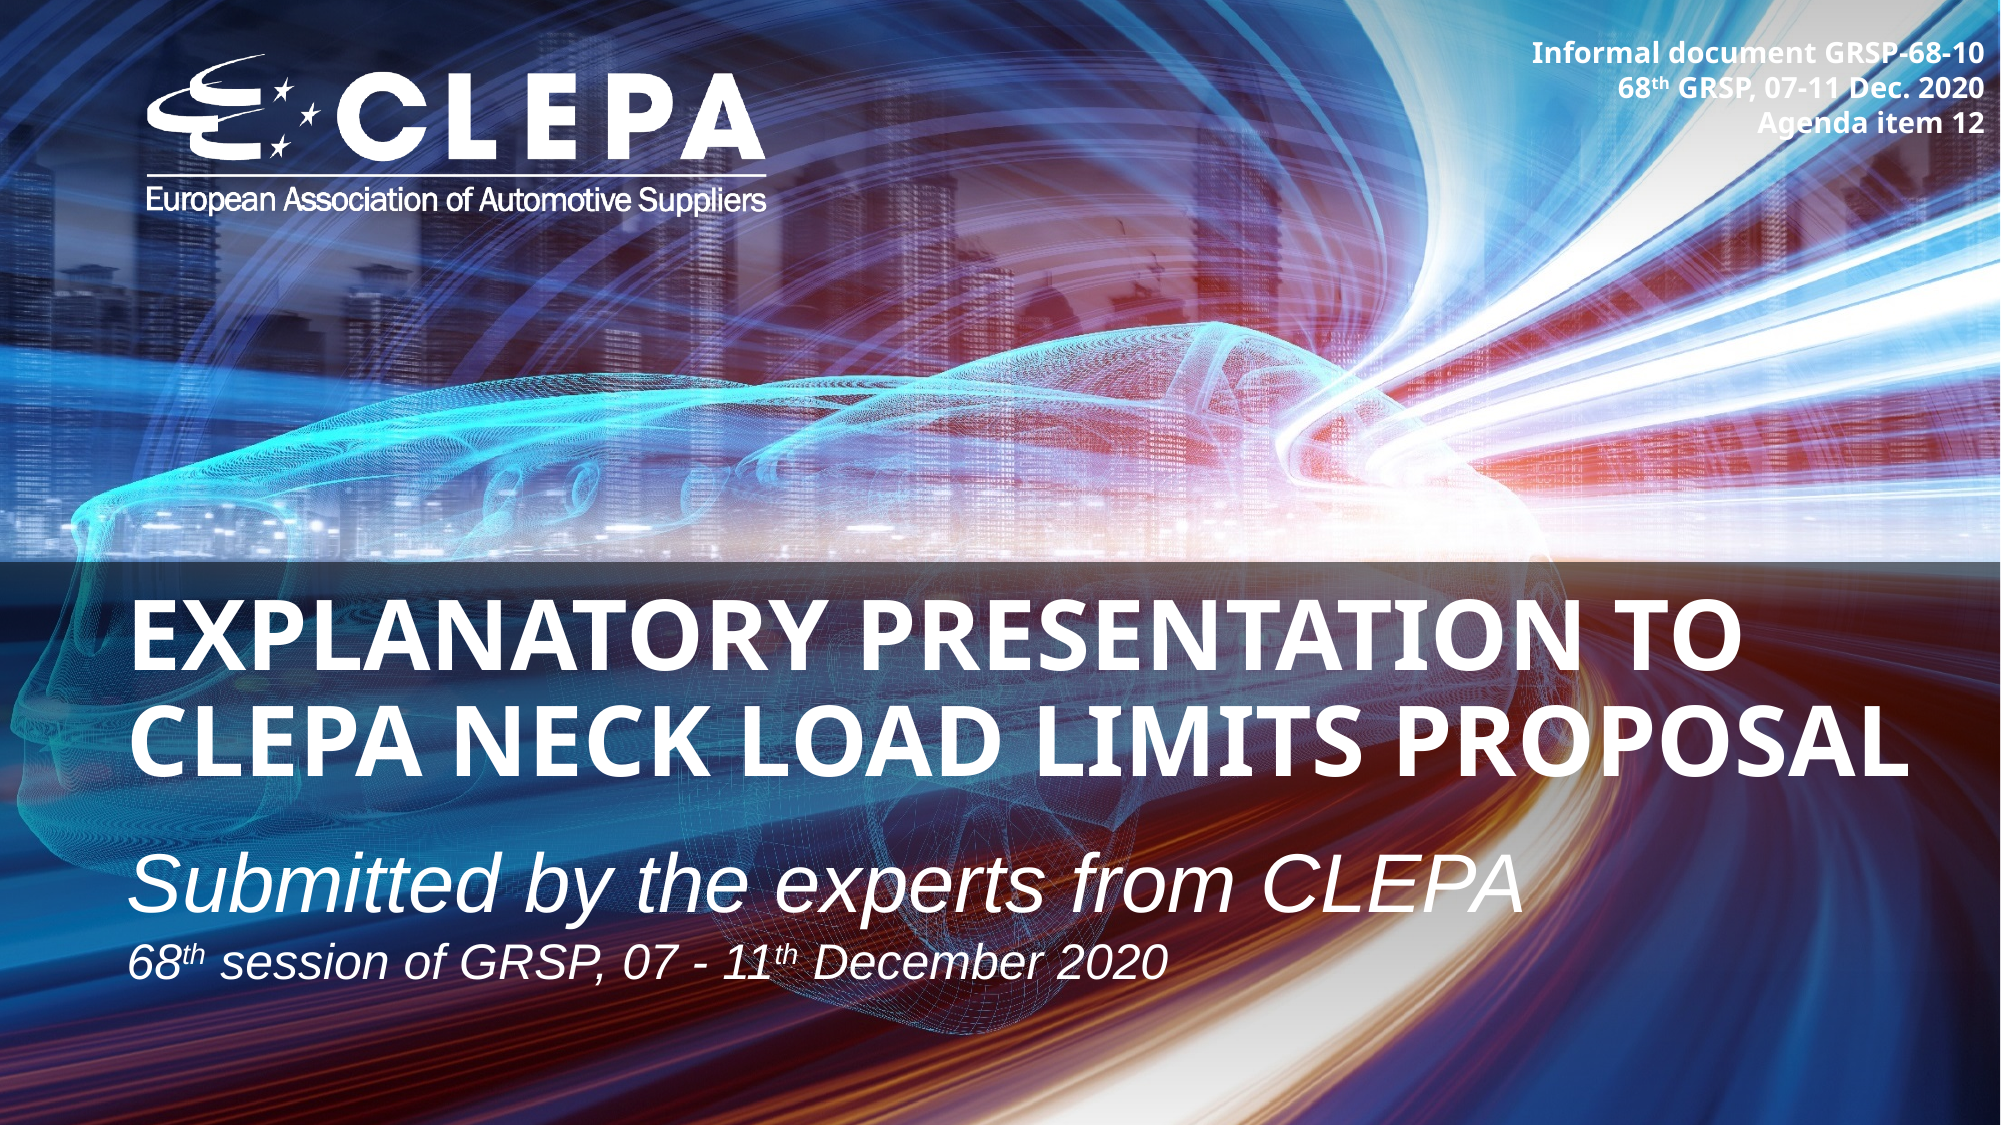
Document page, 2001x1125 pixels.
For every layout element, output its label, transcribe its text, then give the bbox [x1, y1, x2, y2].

text_box Informal document GRSP-68-10 68th GRSP, 07-11 Dec. 2020 Agenda item 12 [1517, 26, 2000, 147]
subtitle Submitted by the experts from CLEPA 68th session of GRSP, 07 - 11th December 2020 [111, 822, 1867, 1015]
picture [0, 0, 2001, 1125]
title EXPLANATORY PRESENTATION TO CLEPA NECK LOAD LIMITS PROPOSAL [111, 573, 1935, 807]
